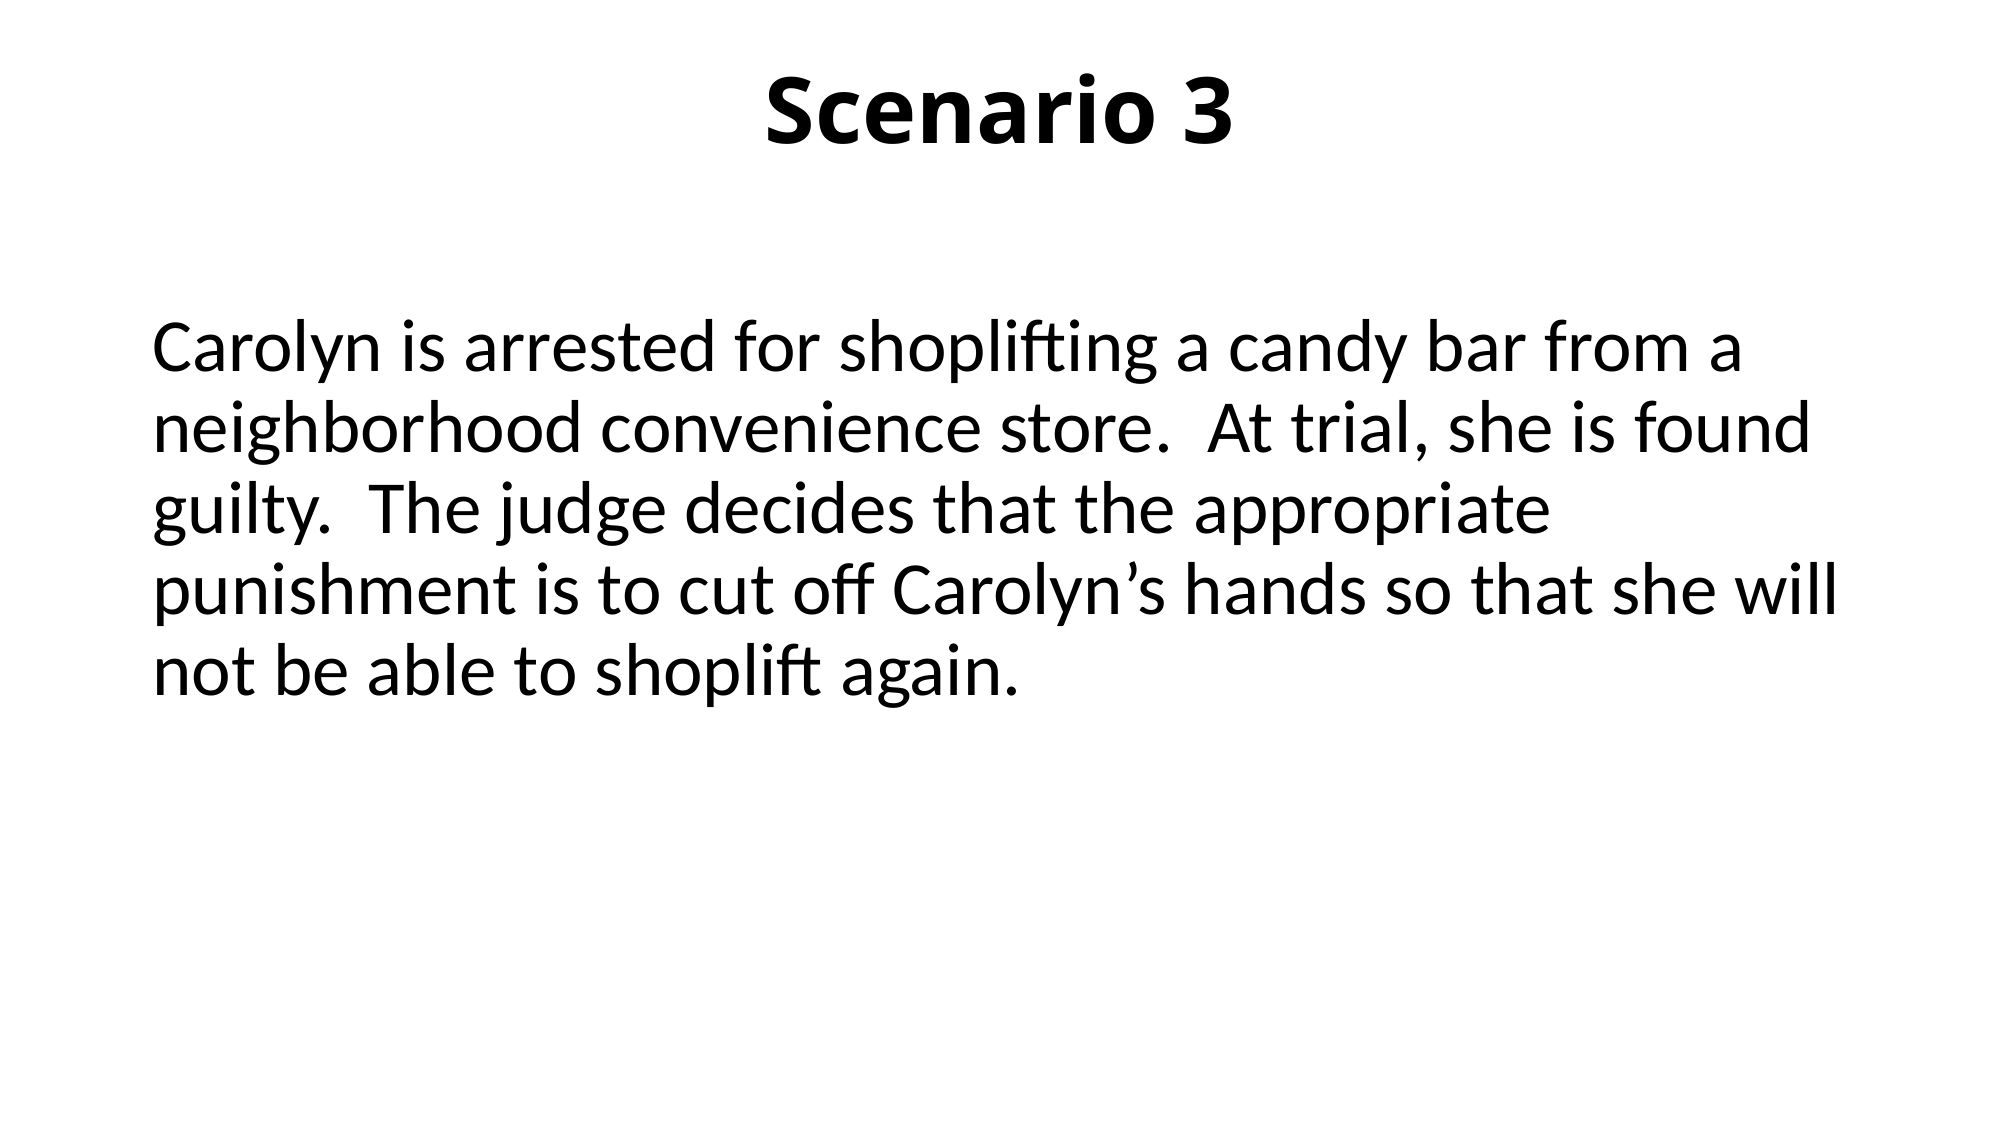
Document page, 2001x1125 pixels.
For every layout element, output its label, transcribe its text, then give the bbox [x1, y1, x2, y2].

list Carolyn is arrested for shoplifting a candy bar from a neighborhood convenience store. At trial, she is found guilty. The judge decides that the appropriate punishment is to cut off Carolyn’s hands so that she will not be able to shoplift again. [137, 299, 1863, 1014]
title Scenario 3 [137, 59, 1863, 278]
